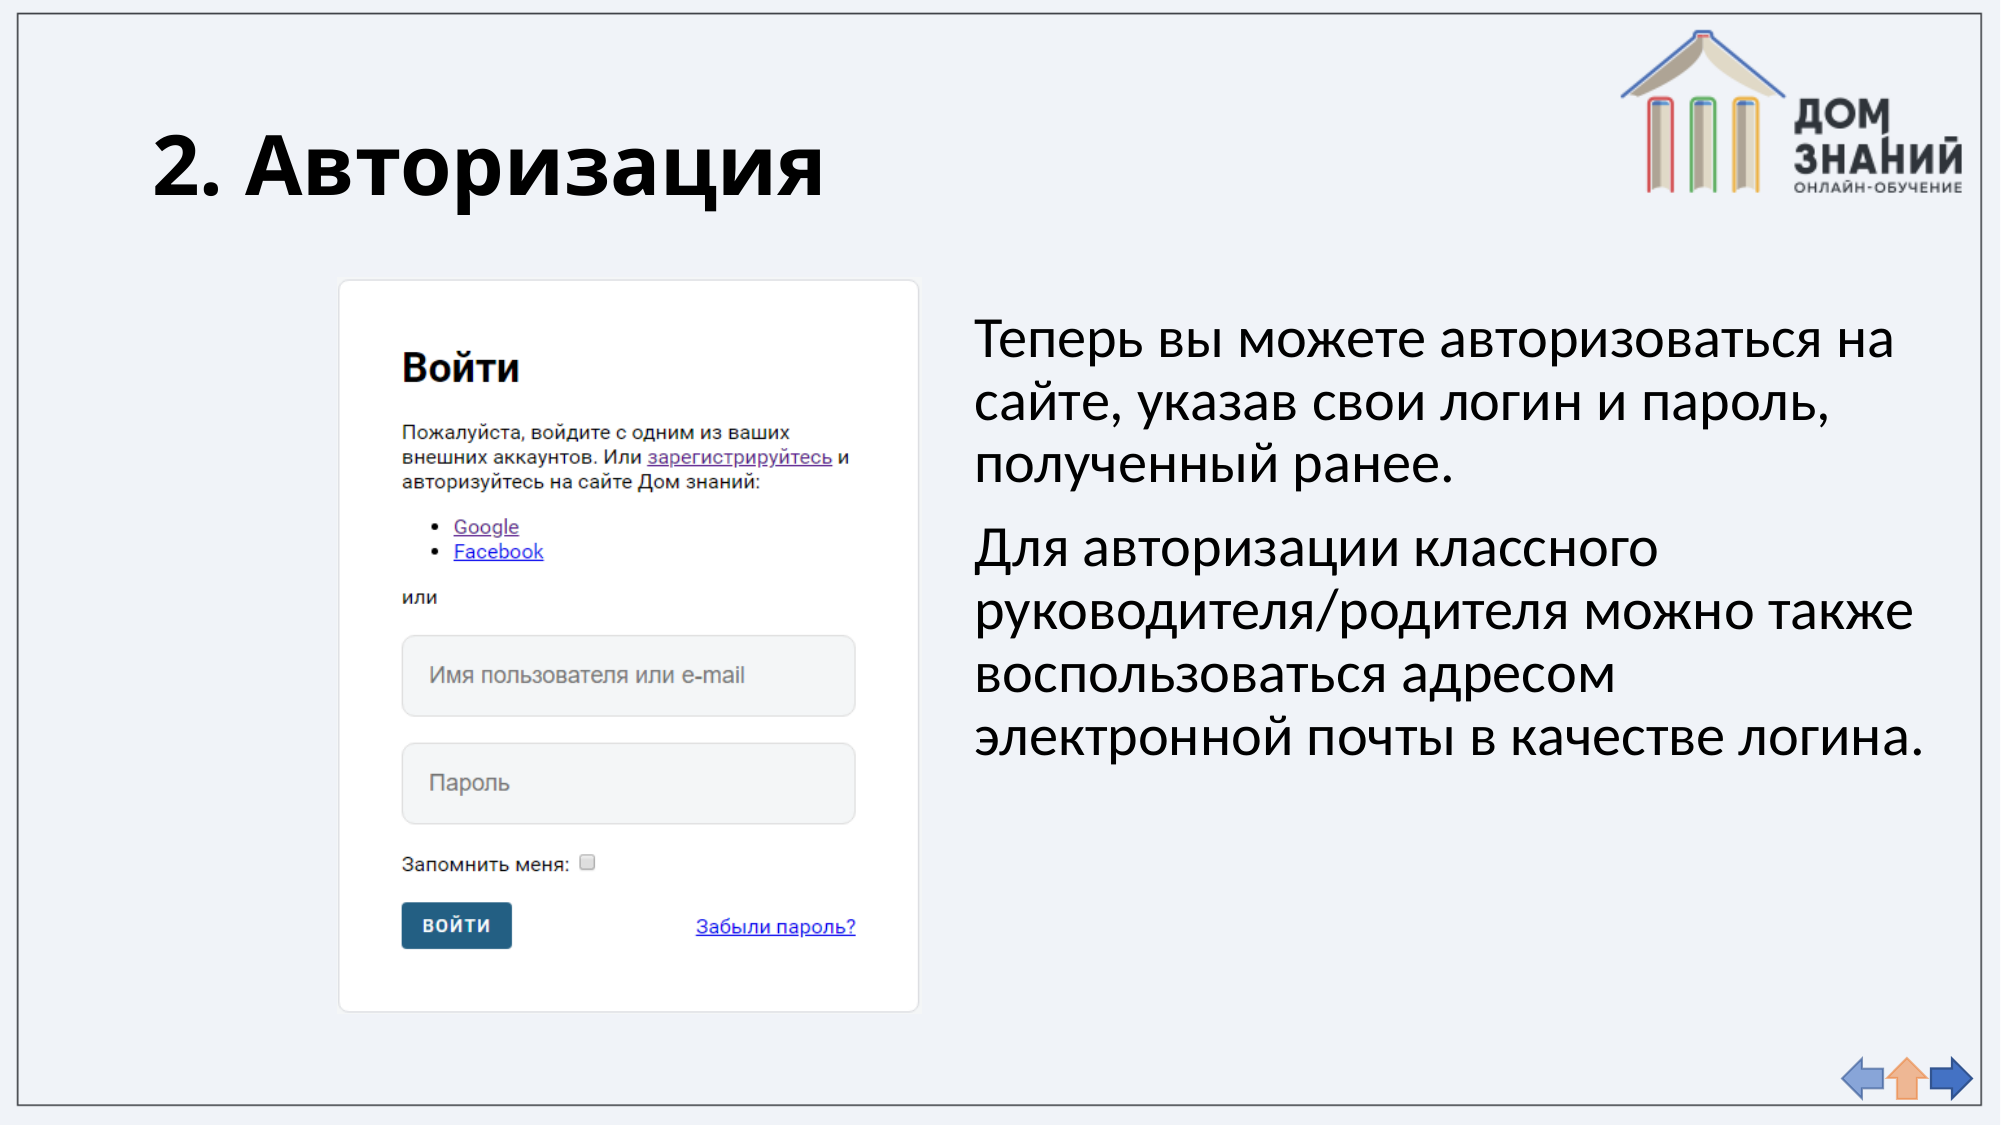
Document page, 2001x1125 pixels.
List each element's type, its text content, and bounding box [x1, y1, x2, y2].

text_box [1929, 1056, 1974, 1101]
text_box [1840, 1056, 1885, 1101]
title 2. Авторизация [137, 59, 1863, 278]
text_box [1884, 1056, 1930, 1100]
picture [0, 0, 2001, 1125]
list Теперь вы можете авторизоваться на сайте, указав свои логин и пароль, полученный ранее. Для авторизации классного руководителя/родителя можно также воспользоваться адресом электронной почты в качестве логина. [959, 299, 1952, 1014]
